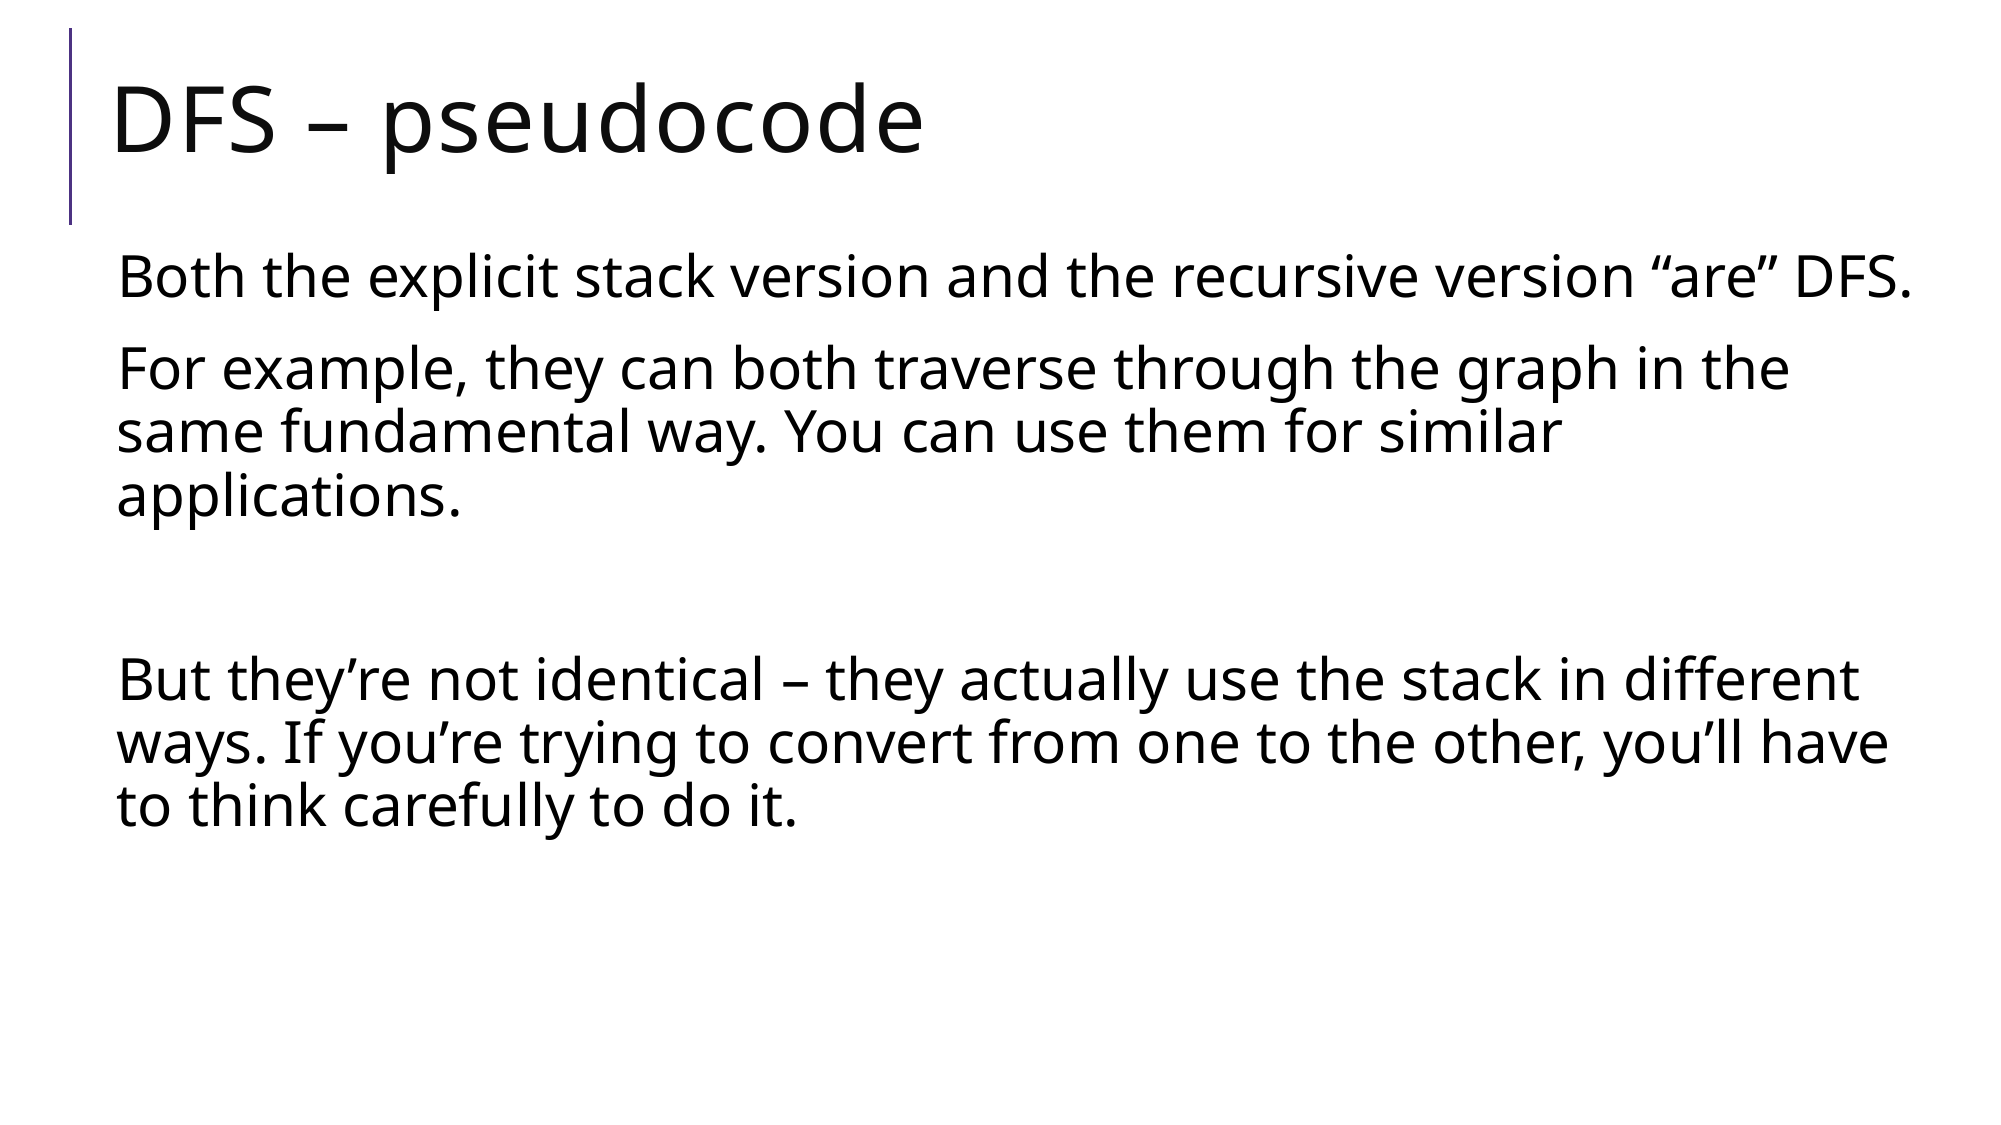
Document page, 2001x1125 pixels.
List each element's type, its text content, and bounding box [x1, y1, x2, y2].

title DFS – pseudocode [94, 43, 1930, 210]
list Both the explicit stack version and the recursive version “are” DFS. For example, they can both traverse through the graph in the same fundamental way. You can use them for similar applications. But they’re not identical – they actually use the stack in different ways. If you’re trying to convert from one to the other, you’ll have to think carefully to do it. [94, 240, 1930, 1035]
